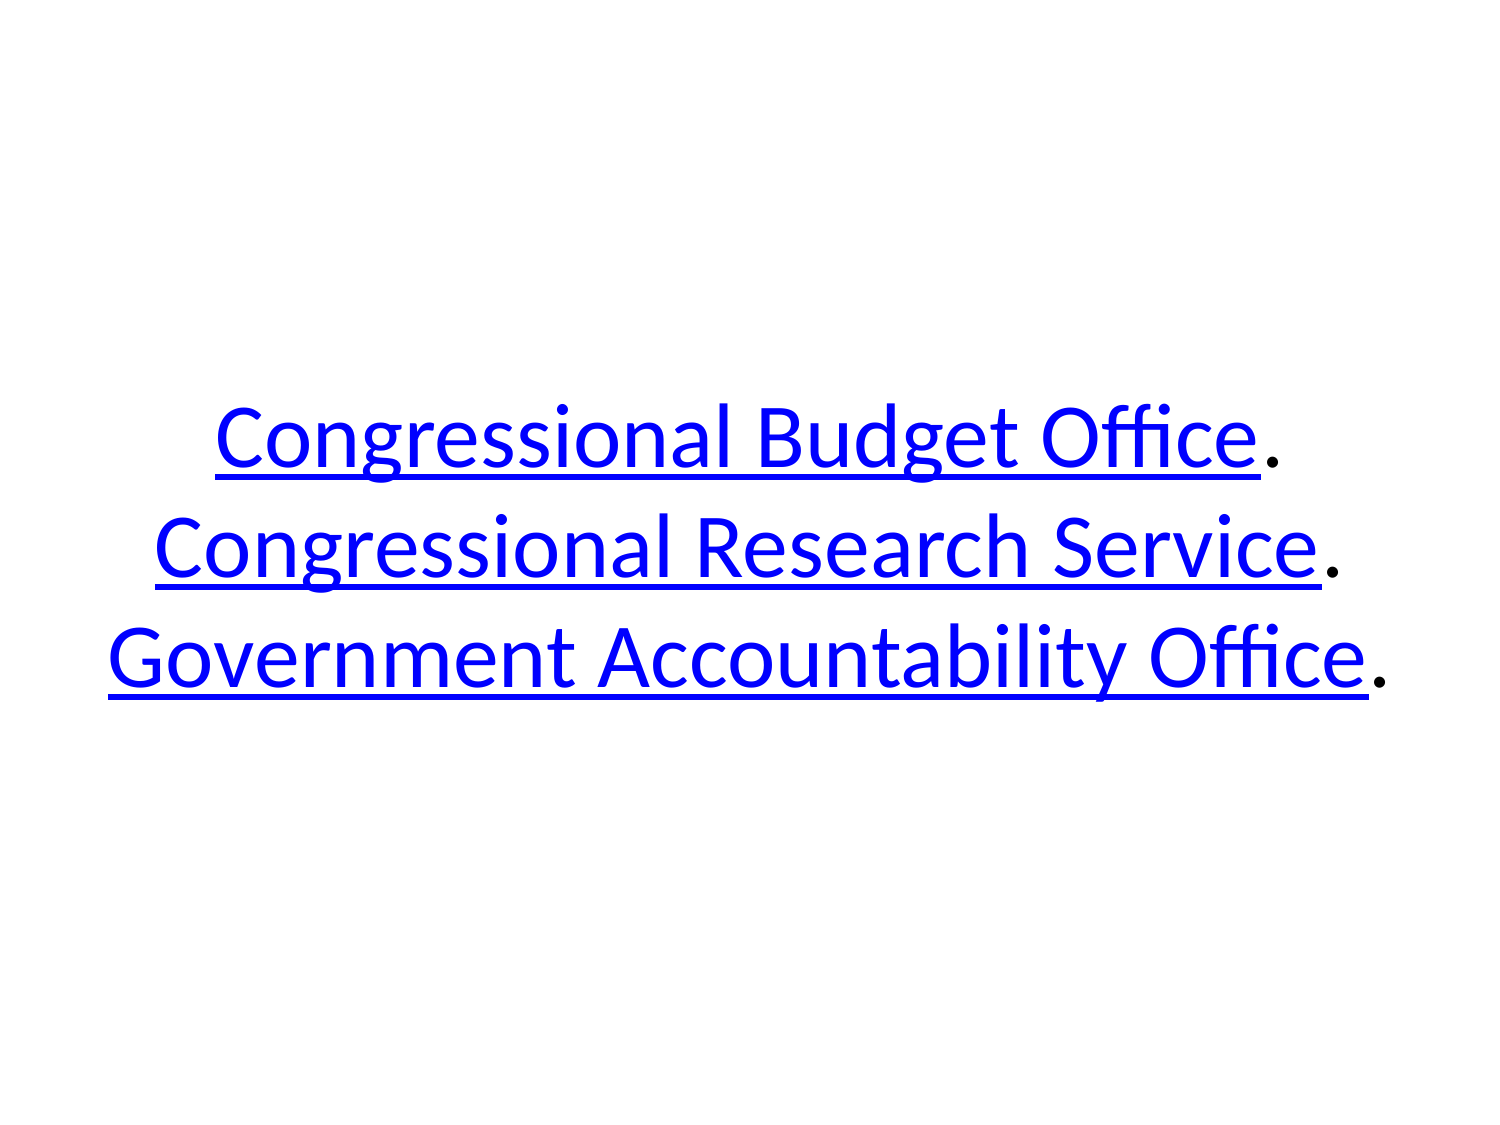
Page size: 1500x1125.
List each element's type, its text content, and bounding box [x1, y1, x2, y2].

title Congressional Budget Office. Congressional Research Service. Government Accountability Office. [74, 44, 1426, 1038]
